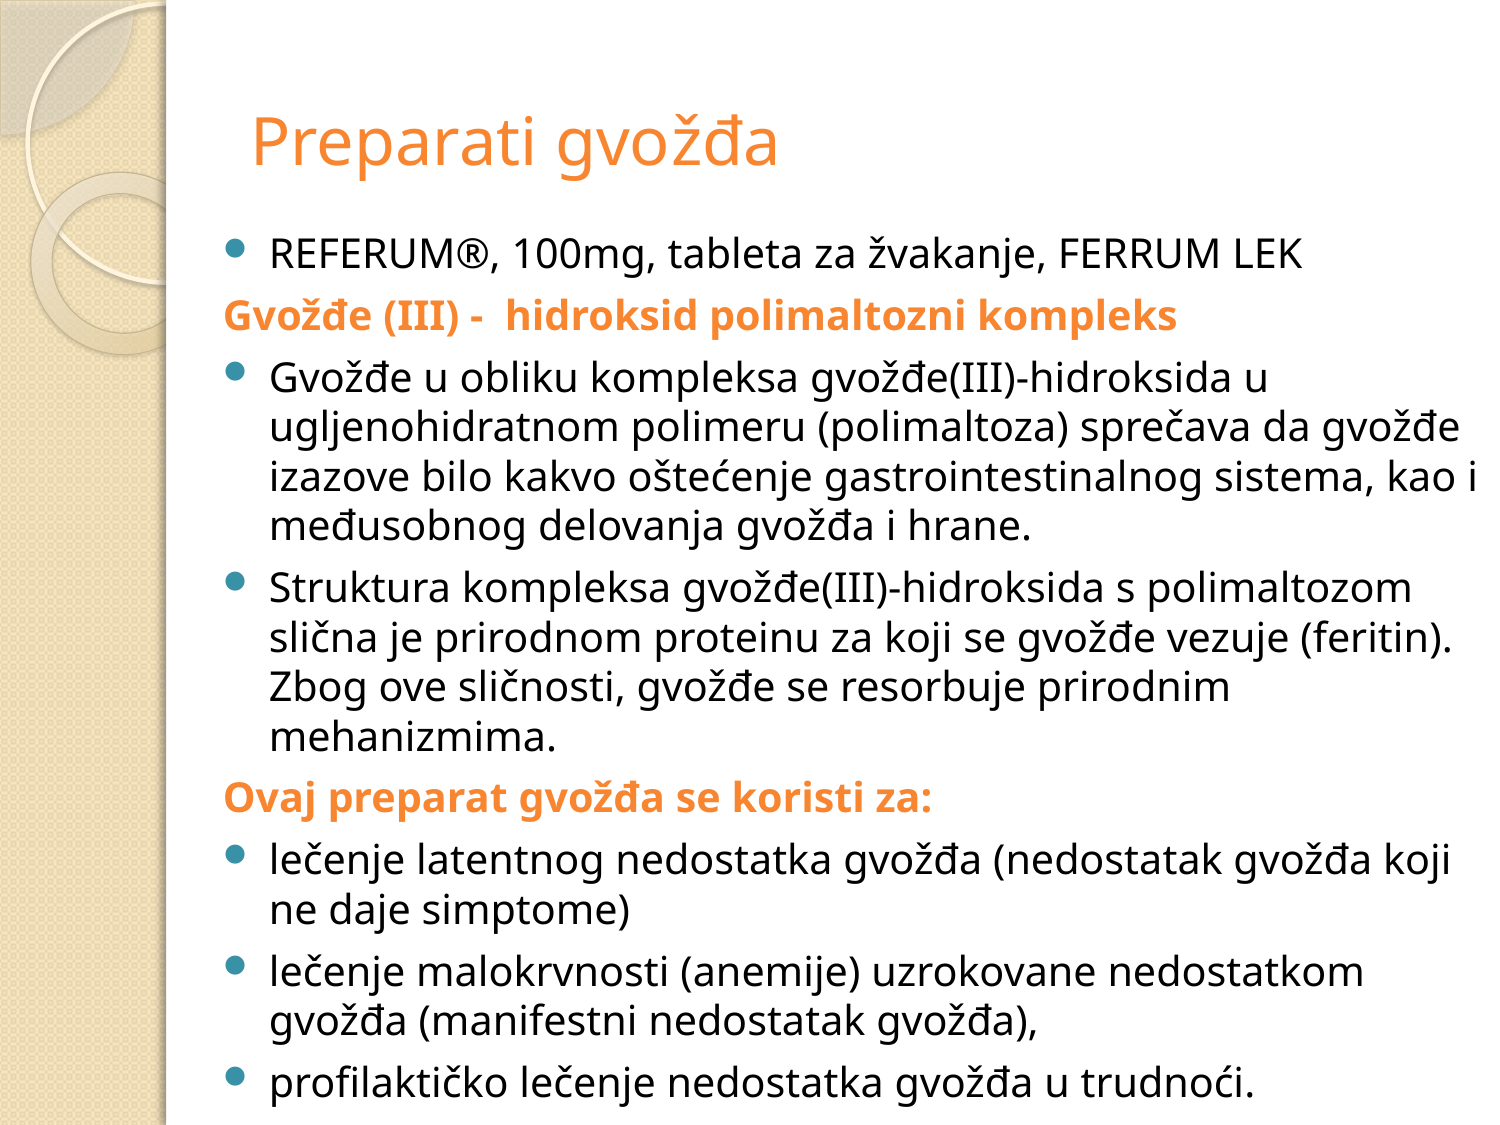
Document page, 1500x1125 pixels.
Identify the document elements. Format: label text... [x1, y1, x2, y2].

list REFERUM®, 100mg, tableta za žvakanje, FERRUM LEK Gvožđe (III) - hidroksid polimaltozni kompleks Gvožđe u obliku kompleksa gvožđe(III)-hidroksida u ugljenohidratnom polimeru (polimaltoza) sprečava da gvožđe izazove bilo kakvo oštećenje gastrointestinalnog sistema, kao i međusobnog delovanja gvožđa i hrane. Struktura kompleksa gvožđe(III)-hidroksida s polimaltozom slična je prirodnom proteinu za koji se gvožđe vezuje (feritin). Zbog ove sličnosti, gvožđe se resorbuje prirodnim mehanizmima. Ovaj preparat gvožđa se koristi za: lečenje latentnog nedostatka gvožđa (nedostatak gvožđa koji ne daje simptome) lečenje malokrvnosti (anemije) uzrokovane nedostatkom gvožđa (manifestni nedostatak gvožđa), profilaktičko lečenje nedostatka gvožđa u trudnoći. [194, 219, 1495, 1118]
title Preparati gvožđa [235, 45, 1466, 219]
